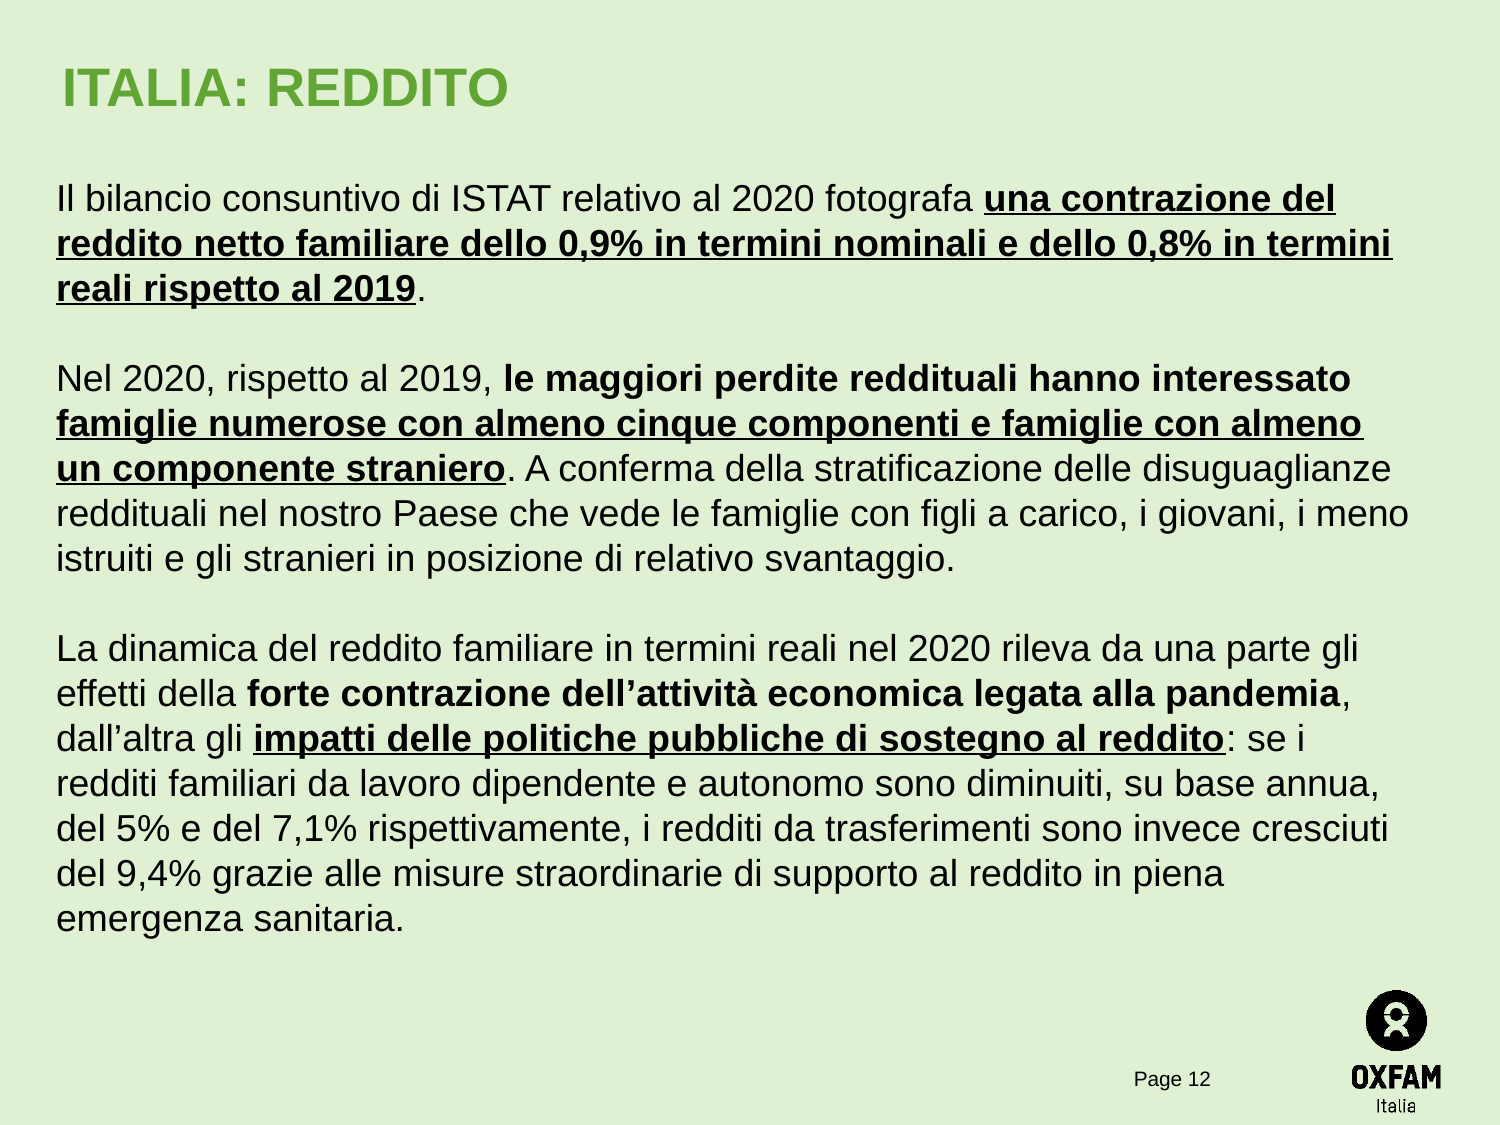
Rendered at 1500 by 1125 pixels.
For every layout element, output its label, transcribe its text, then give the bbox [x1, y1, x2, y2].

title ITALIA: REDDITO [47, 25, 1487, 144]
text_box Il bilancio consuntivo di ISTAT relativo al 2020 fotografa una contrazione del reddito netto familiare dello 0,9% in termini nominali e dello 0,8% in termini reali rispetto al 2019. Nel 2020, rispetto al 2019, le maggiori perdite reddituali hanno interessato famiglie numerose con almeno cinque componenti e famiglie con almeno un componente straniero. A conferma della stratificazione delle disuguaglianze reddituali nel nostro Paese che vede le famiglie con figli a carico, i giovani, i meno istruiti e gli stranieri in posizione di relativo svantaggio. La dinamica del reddito familiare in termini reali nel 2020 rileva da una parte gli effetti della forte contrazione dell’attività economica legata alla pandemia, dall’altra gli impatti delle politiche pubbliche di sostegno al reddito: se i redditi familiari da lavoro dipendente e autonomo sono diminuiti, su base annua, del 5% e del 7,1% rispettivamente, i redditi da trasferimenti sono invece cresciuti del 9,4% grazie alle misure straordinarie di supporto al reddito in piena emergenza sanitaria. [41, 166, 1425, 1036]
picture [1345, 1041, 1447, 1119]
list [75, 166, 1459, 1041]
